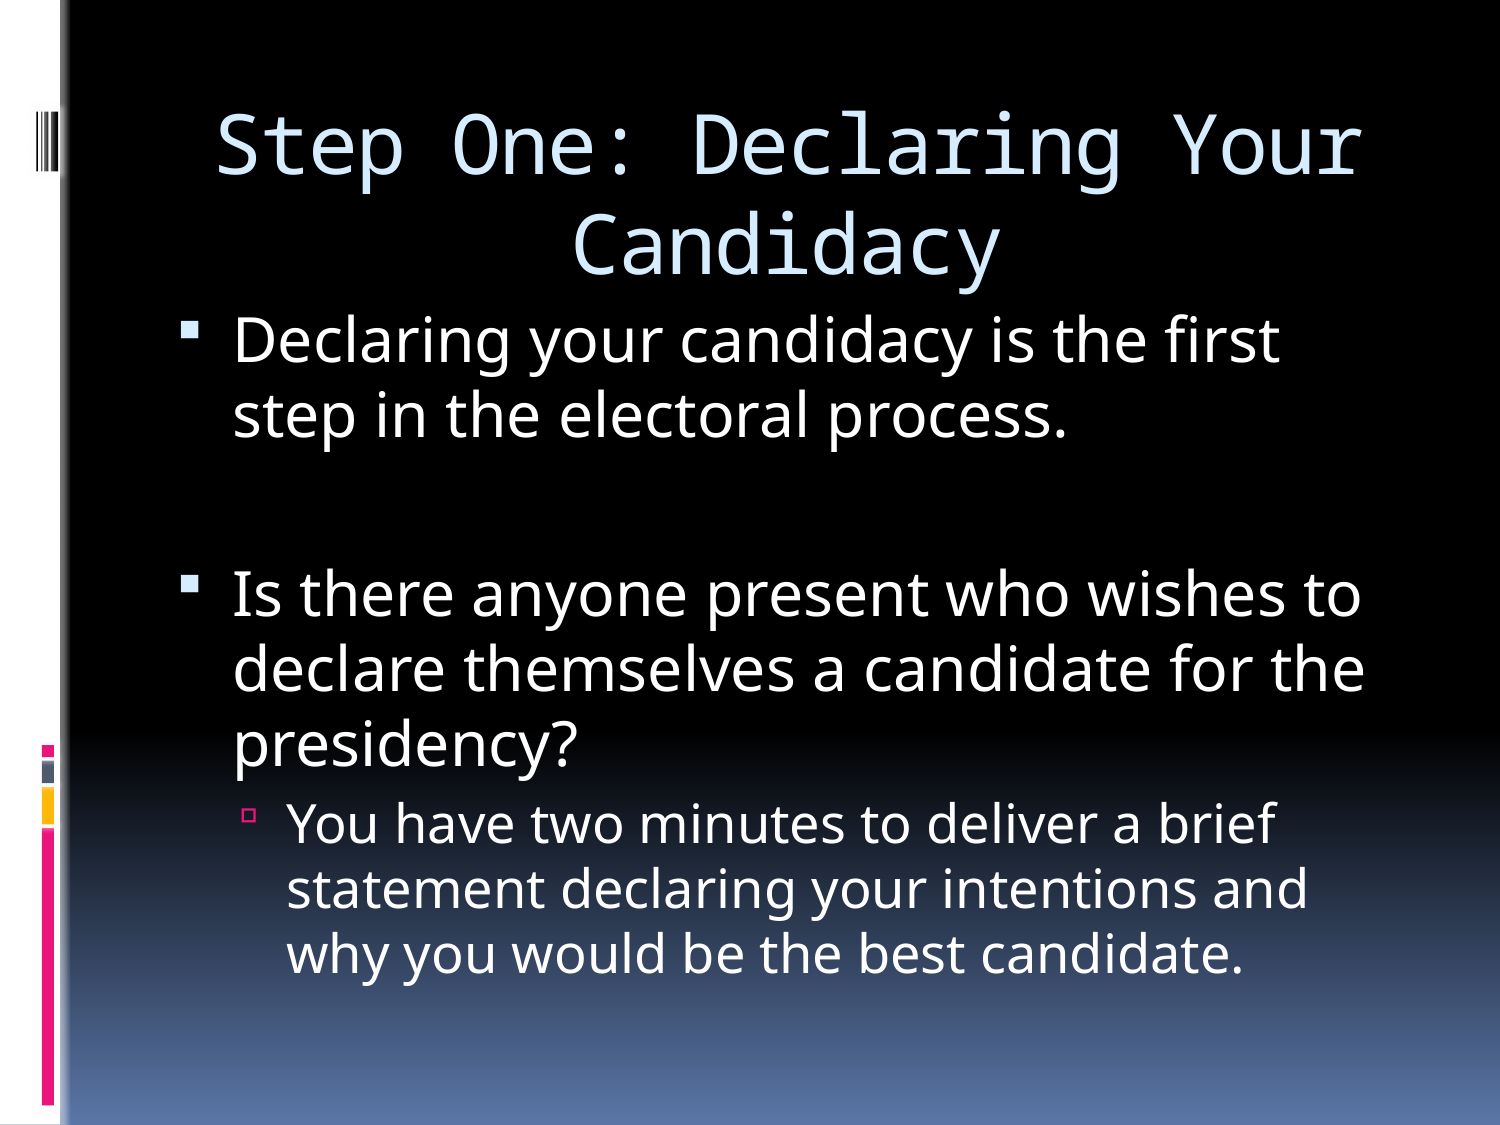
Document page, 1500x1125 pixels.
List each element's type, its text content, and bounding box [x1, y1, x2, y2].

title Step One: Declaring Your Candidacy [150, 83, 1425, 234]
list Declaring your candidacy is the first step in the electoral process. Is there anyone present who wishes to declare themselves a candidate for the presidency? You have two minutes to deliver a brief statement declaring your intentions and why you would be the best candidate. [150, 292, 1425, 1043]
